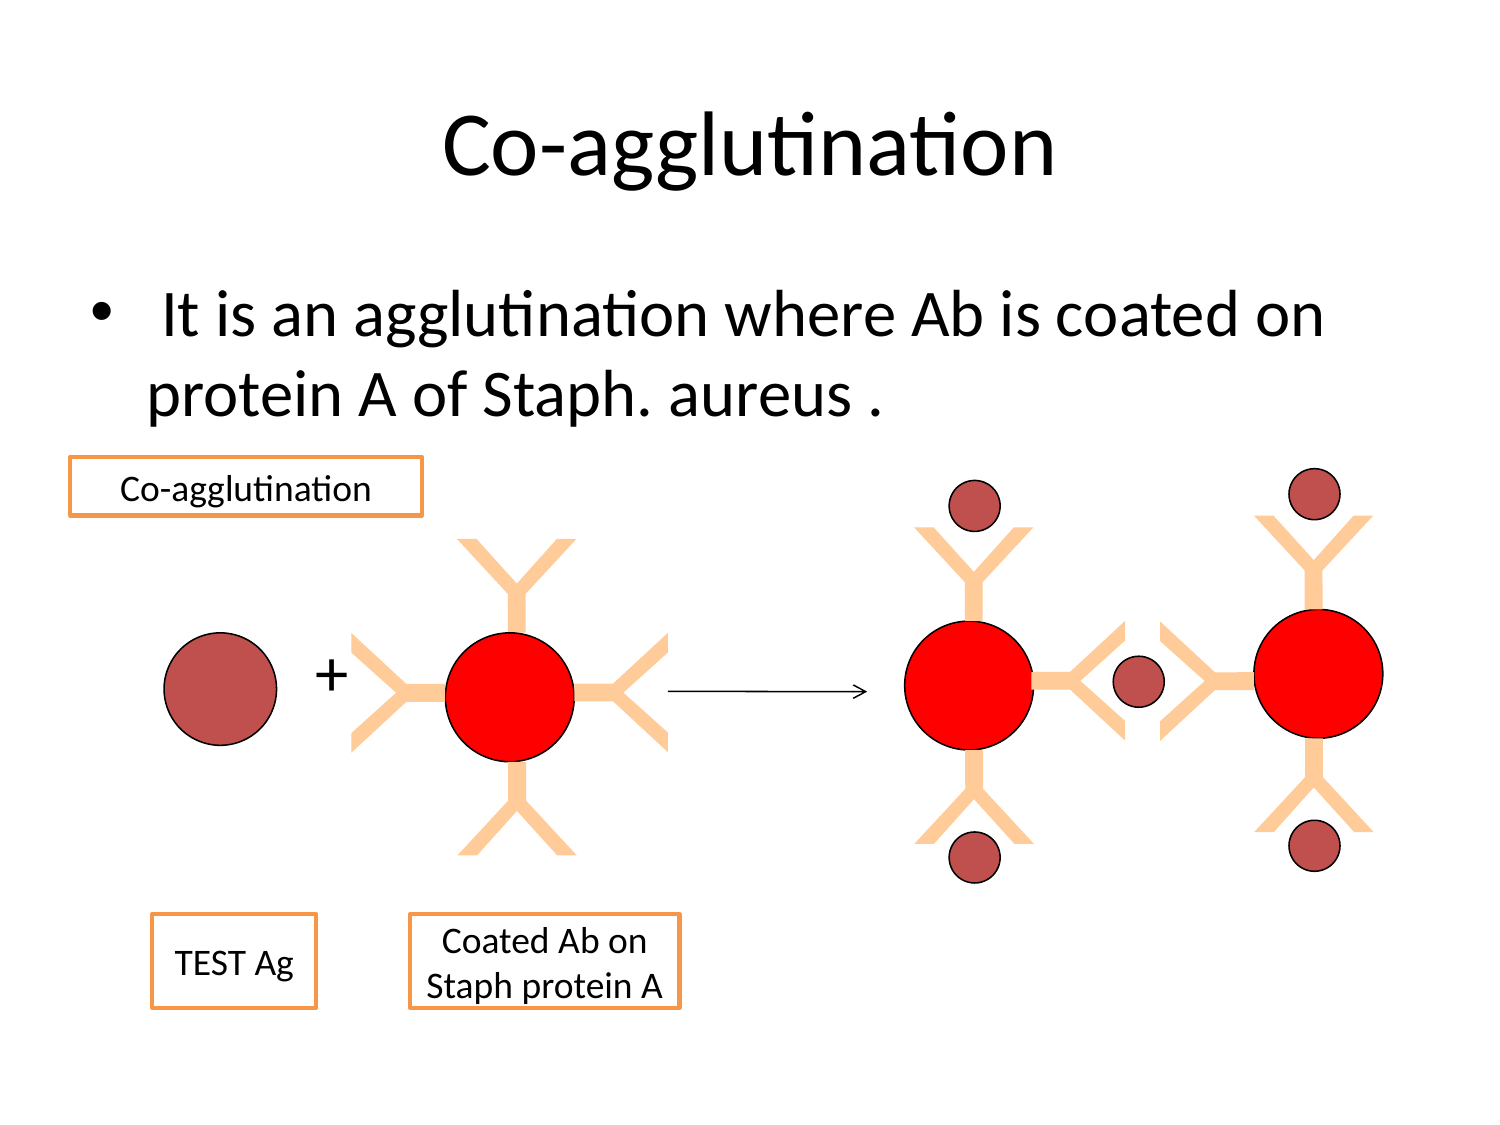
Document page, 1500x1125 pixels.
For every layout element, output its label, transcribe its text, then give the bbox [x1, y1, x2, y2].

text_box [1288, 468, 1341, 520]
text_box [445, 632, 575, 762]
text_box [1288, 820, 1341, 872]
text_box [949, 831, 1001, 883]
text_box [164, 632, 277, 746]
text_box [1113, 656, 1165, 708]
text_box TEST Ag [150, 912, 318, 1010]
text_box [904, 621, 1034, 750]
text_box [949, 480, 1001, 532]
title Co-agglutination [75, 45, 1425, 233]
text_box [1253, 609, 1383, 739]
text_box Coated Ab on Staph protein A [408, 912, 682, 1010]
text_box Co-agglutination [68, 455, 424, 518]
list It is an agglutination where Ab is coated on protein A of Staph. aureus . + [75, 262, 1425, 1005]
